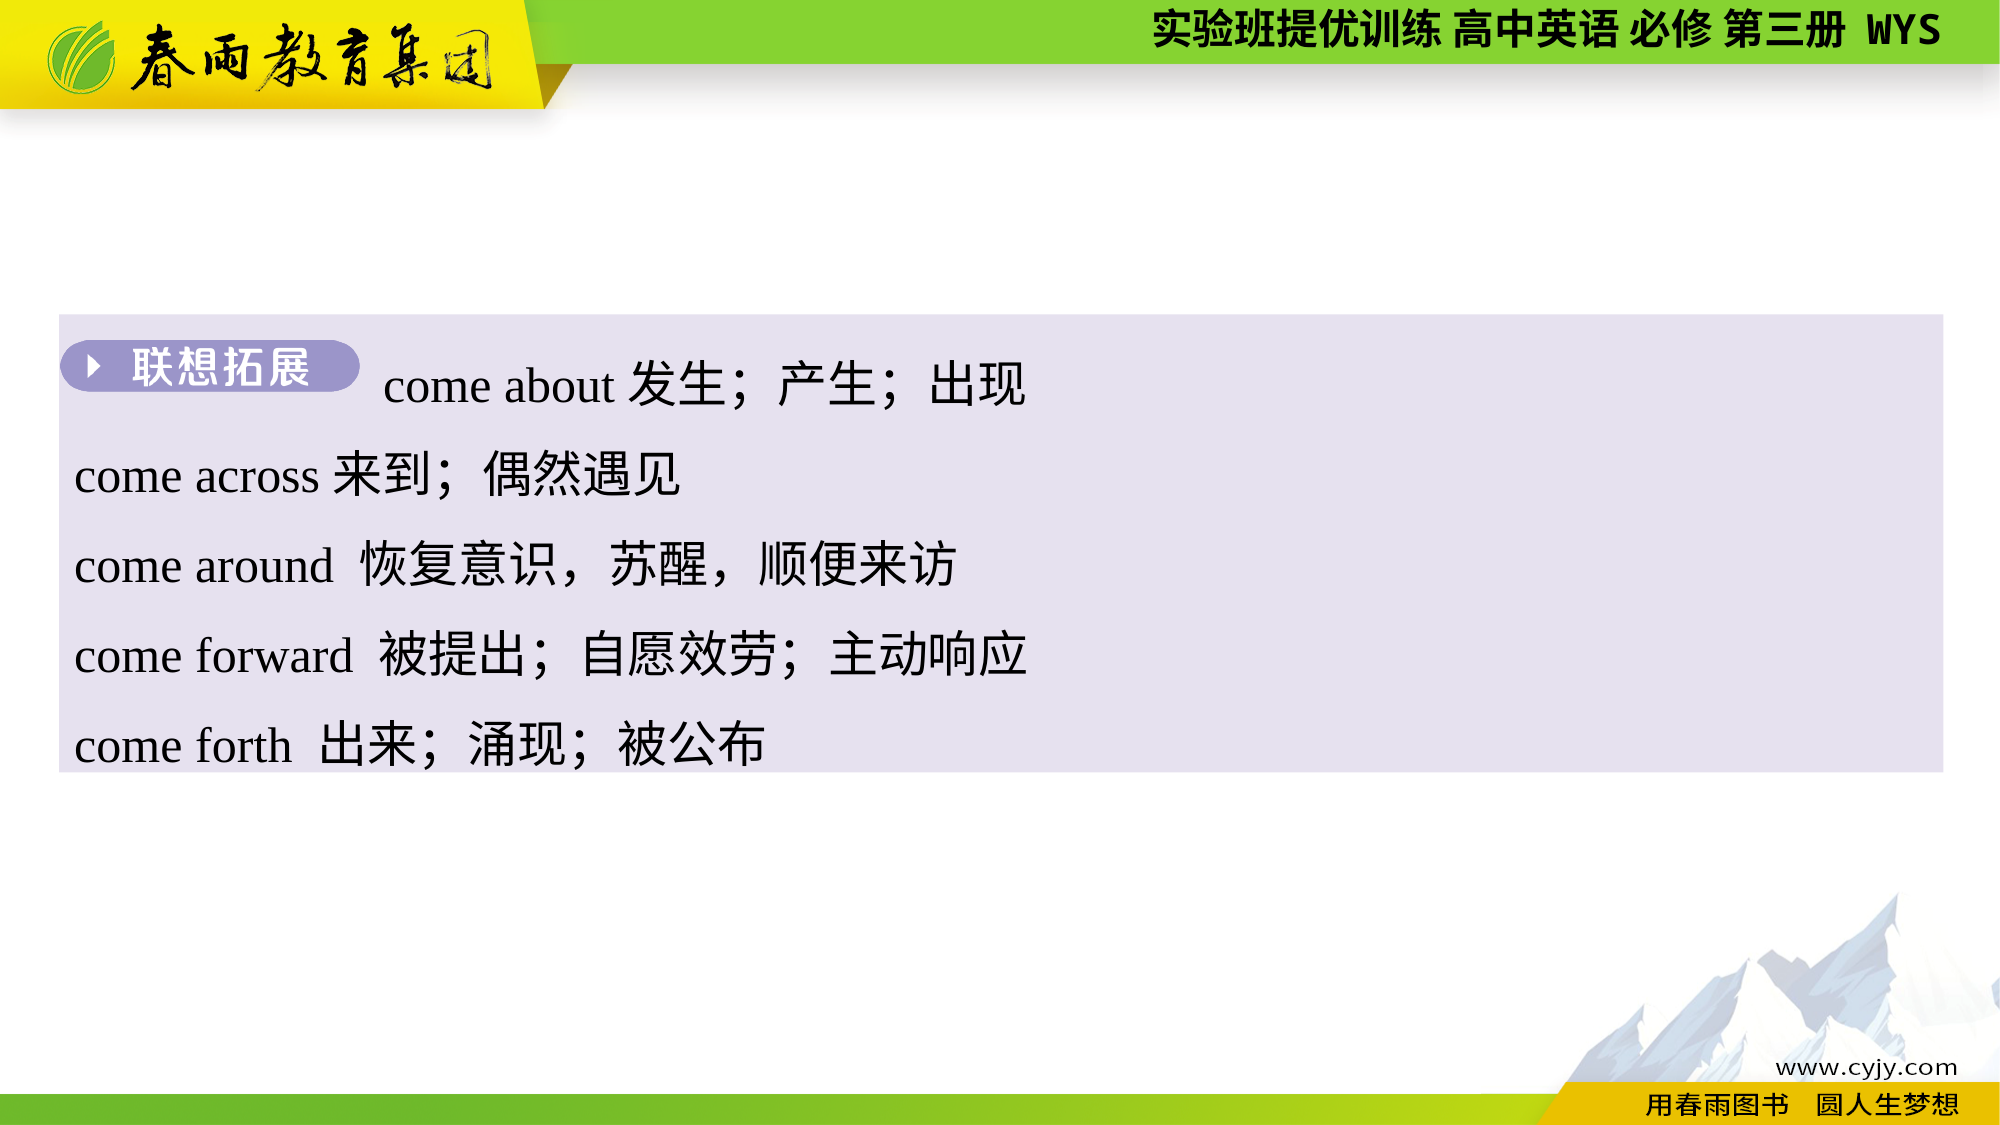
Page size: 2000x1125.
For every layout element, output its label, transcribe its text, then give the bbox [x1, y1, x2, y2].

list come about发生；产生；出现 come across来到；偶然遇见 come around 恢复意识，苏醒，顺便来访 come forward 被提出；自愿效劳；主动响应 come forth 出来；涌现；被公布 [59, 314, 1944, 773]
picture [0, 0, 2000, 1125]
